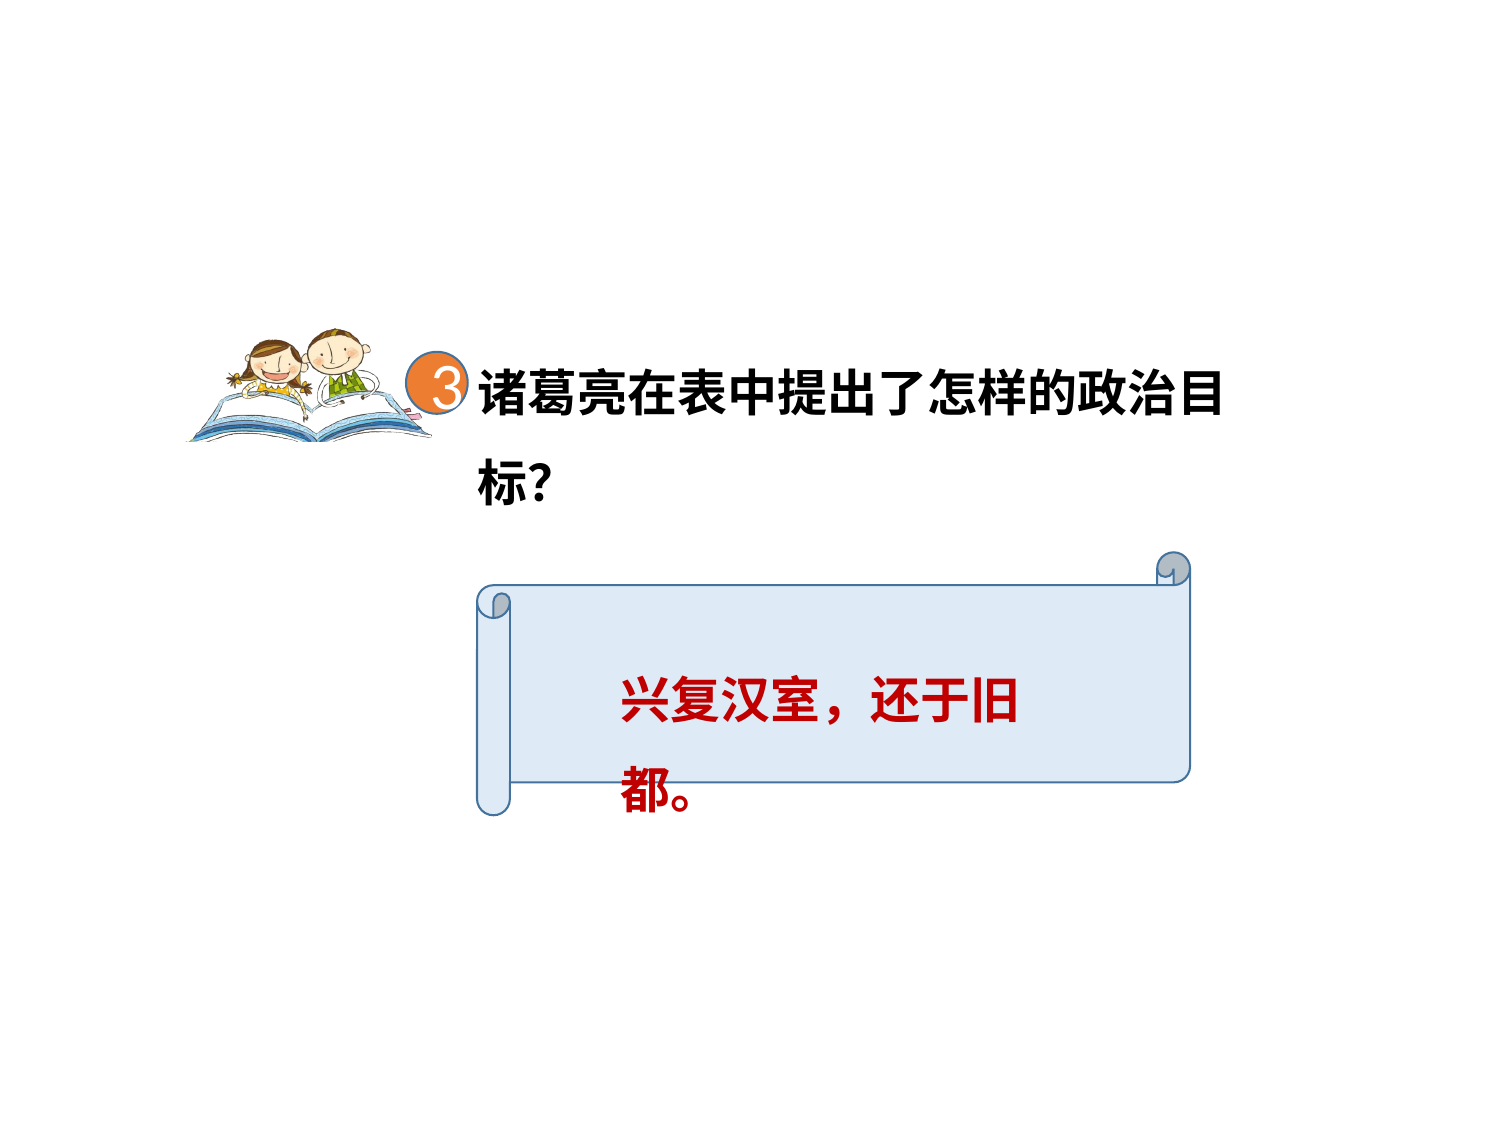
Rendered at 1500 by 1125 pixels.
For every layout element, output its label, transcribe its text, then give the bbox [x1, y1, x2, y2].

picture [185, 326, 432, 442]
text_box 兴复汉室，还于旧都。 [605, 630, 1114, 826]
text_box 3 [432, 350, 469, 415]
text_box 诸葛亮在表中提出了怎样的政治目标？ [462, 324, 1329, 519]
text_box [475, 551, 1192, 817]
